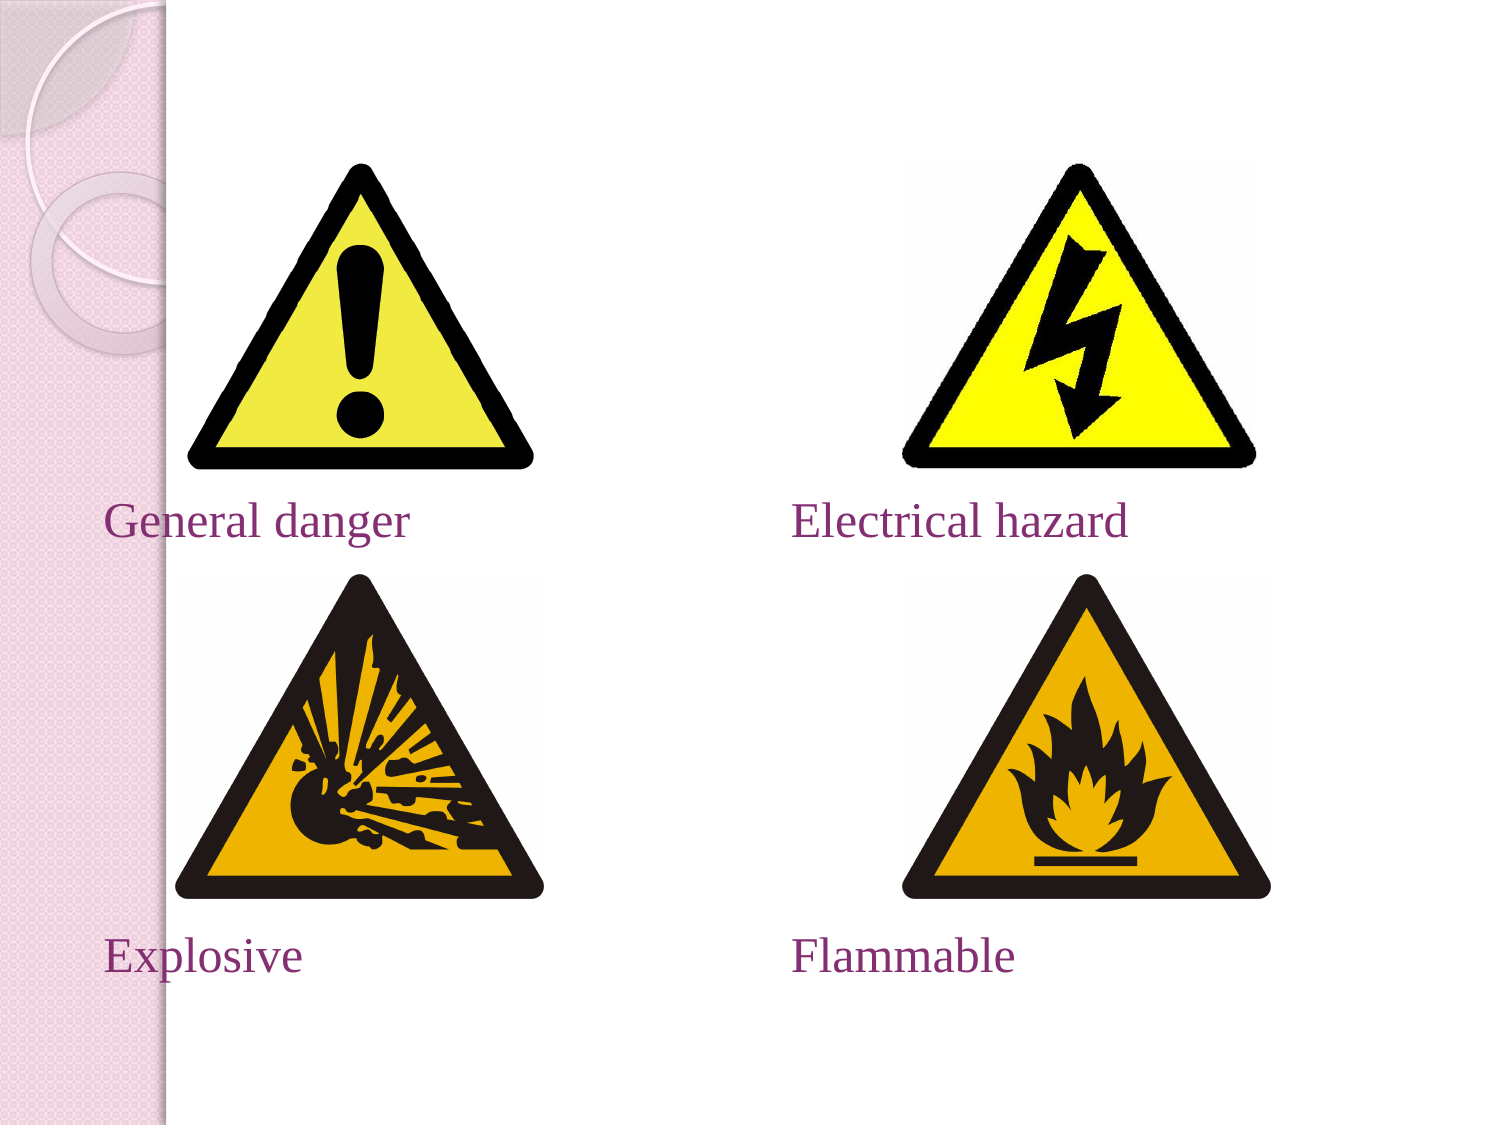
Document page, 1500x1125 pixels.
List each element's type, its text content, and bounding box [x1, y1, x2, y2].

picture [902, 163, 1257, 469]
list General danger Explosive [75, 117, 738, 1005]
picture [902, 573, 1271, 900]
list Electrical hazard Flammable [762, 117, 1425, 1005]
picture [175, 573, 544, 900]
picture [175, 152, 543, 481]
